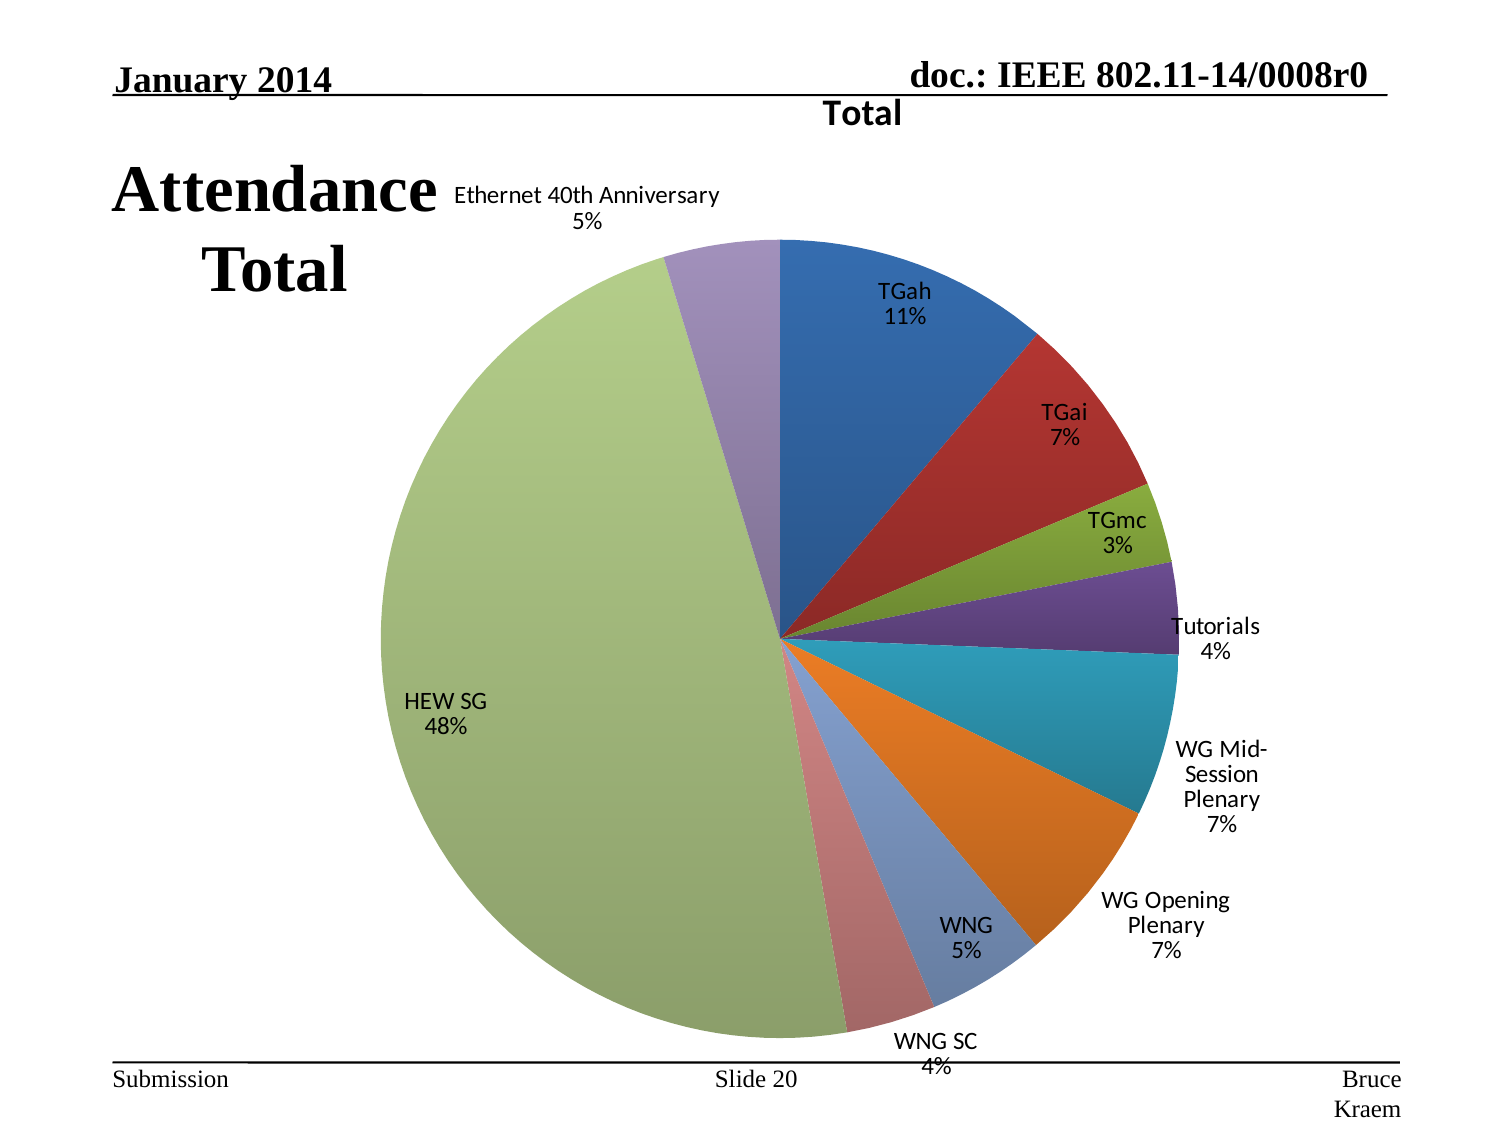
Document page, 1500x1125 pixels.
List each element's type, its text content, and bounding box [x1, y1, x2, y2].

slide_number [114, 54, 335, 100]
title Attendance Total [62, 162, 266, 288]
chart [271, 56, 1454, 1125]
